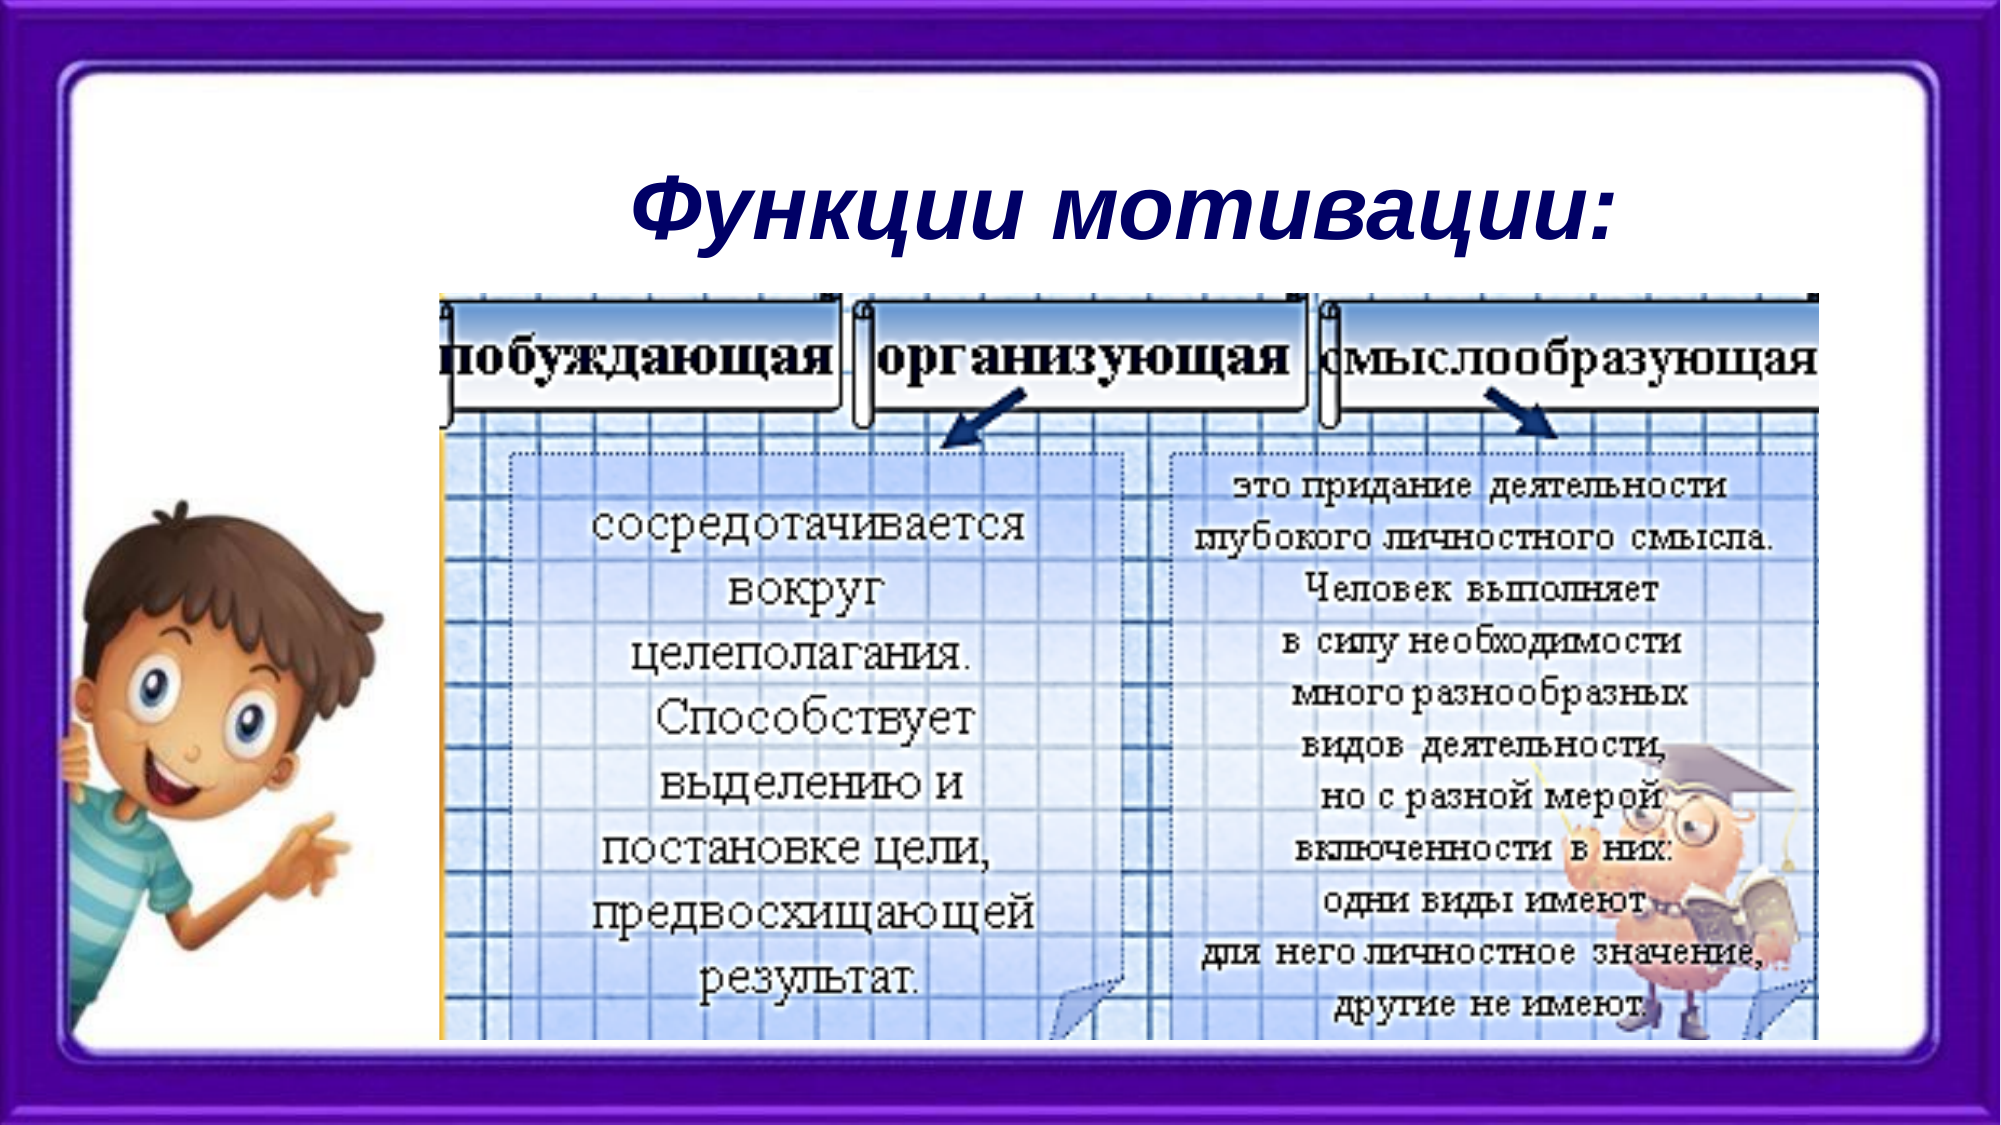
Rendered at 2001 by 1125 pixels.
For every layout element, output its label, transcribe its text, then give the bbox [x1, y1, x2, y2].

title Функции мотивации: [388, 126, 1862, 266]
picture [0, 0, 2001, 1125]
